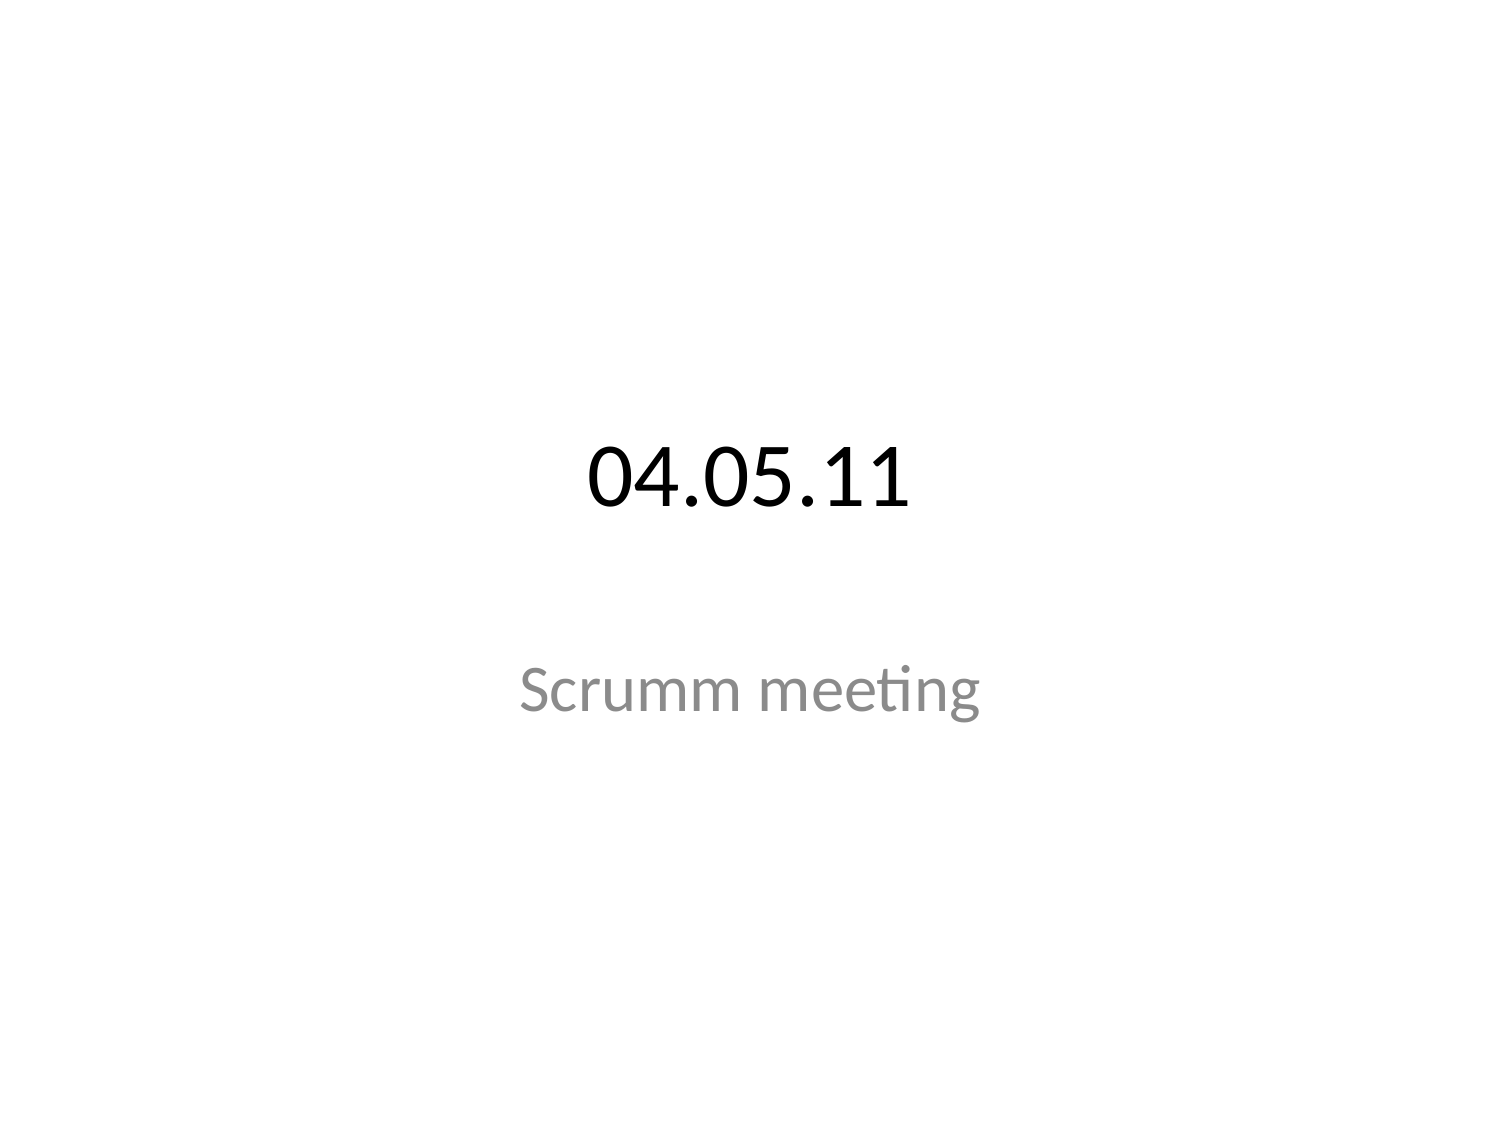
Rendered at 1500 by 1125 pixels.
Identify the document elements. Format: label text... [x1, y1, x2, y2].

title 04.05.11 [112, 349, 1388, 591]
subtitle Scrumm meeting [225, 637, 1275, 925]
